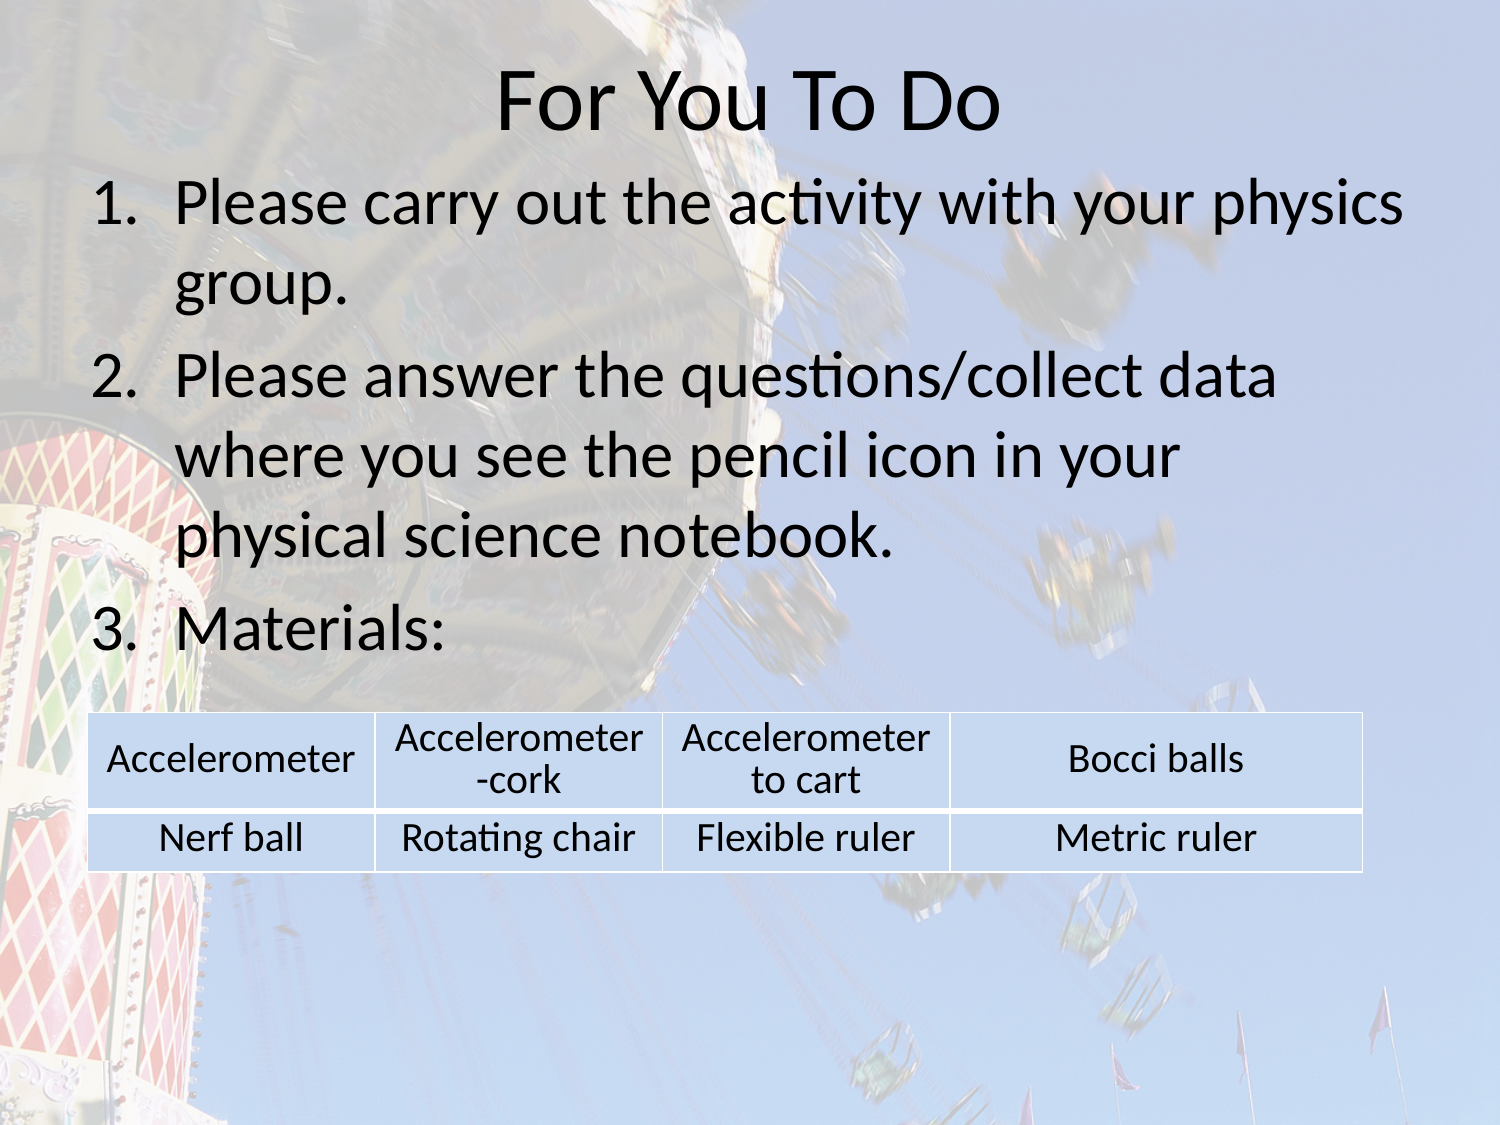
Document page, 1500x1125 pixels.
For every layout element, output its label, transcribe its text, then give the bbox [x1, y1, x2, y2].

table_cell Nerf ball [88, 814, 374, 871]
title For You To Do [75, 0, 1425, 149]
table_header Accelerometer [88, 713, 374, 808]
table_header Accelerometer to cart [663, 713, 949, 808]
table_cell Flexible ruler [663, 814, 949, 871]
table_cell Metric ruler [951, 814, 1362, 871]
table_header Accelerometer-cork [376, 713, 662, 808]
table_header Bocci balls [951, 713, 1362, 808]
table_cell Rotating chair [376, 814, 662, 871]
list Please carry out the activity with your physics group. Please answer the questions/collect data where you see the pencil icon in your physical science notebook. Materials: [75, 149, 1425, 1005]
